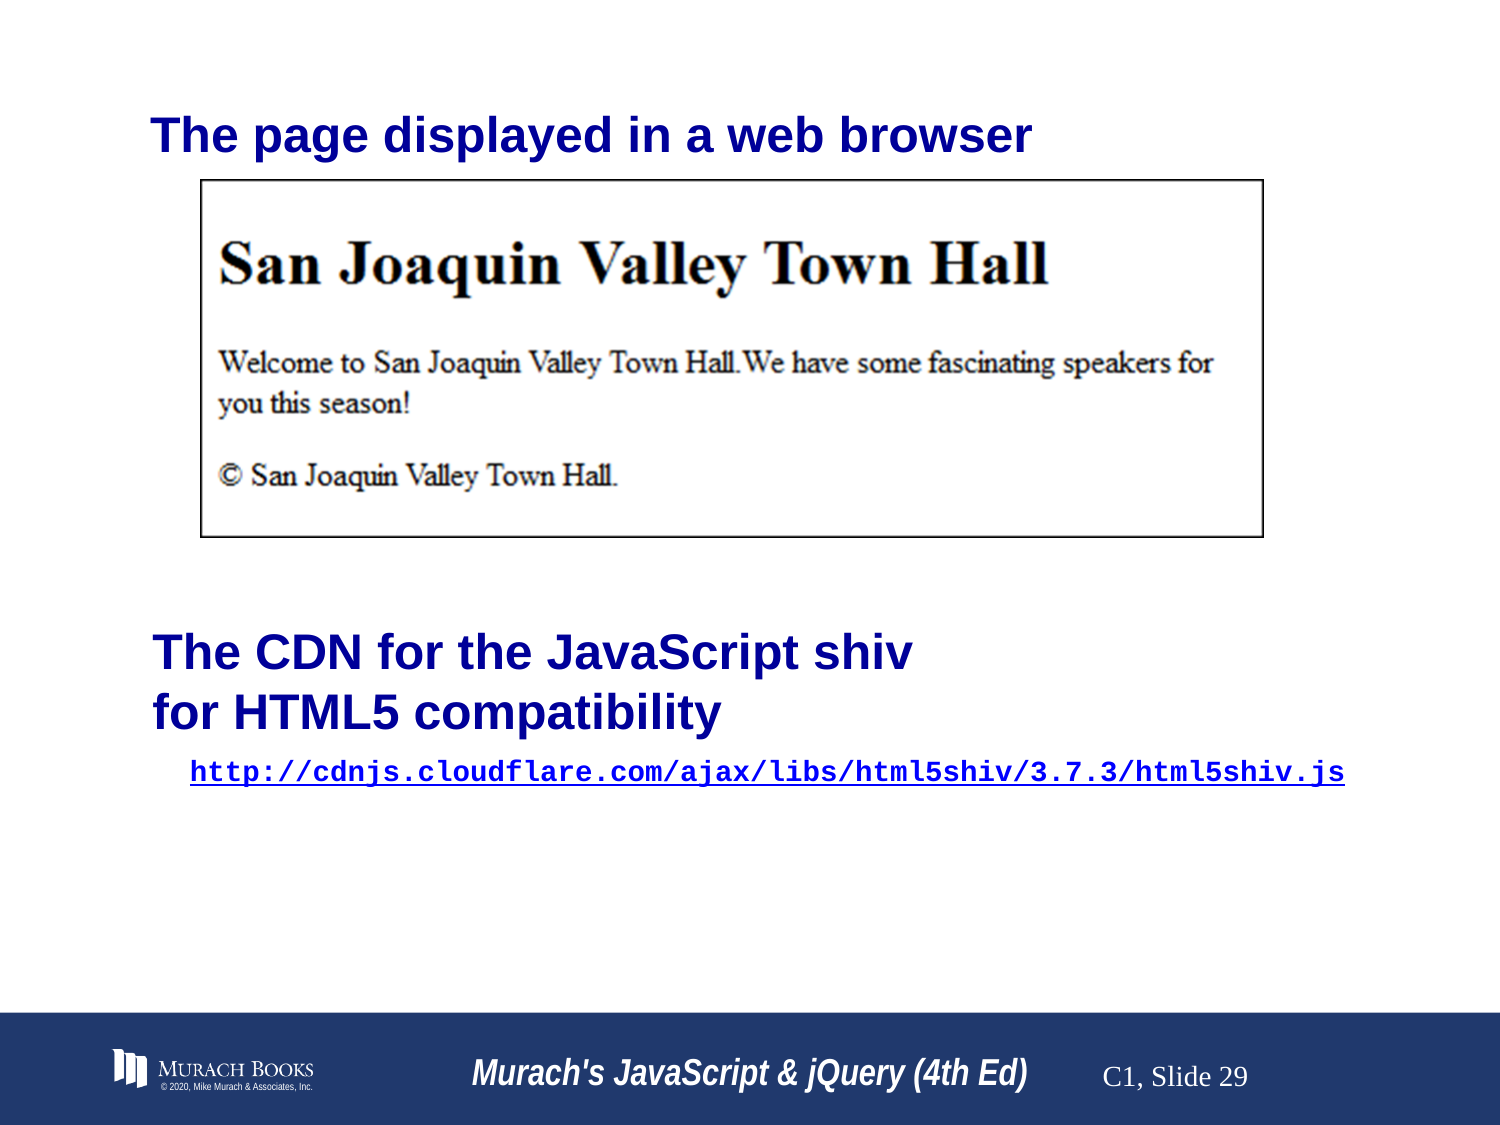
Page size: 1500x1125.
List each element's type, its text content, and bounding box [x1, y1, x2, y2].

slide_number Murach's JavaScript & jQuery (4th Ed) [463, 1025, 1050, 1100]
slide_number C1, Slide 29 [1087, 1025, 1400, 1100]
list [199, 179, 1264, 538]
footer © 2020, Mike Murach & Associates, Inc. [12, 1025, 463, 1100]
title The page displayed in a web browser [150, 102, 1350, 164]
list The CDN for the JavaScript shiv for HTML5 compatibility http://cdnjs.cloudflare.com/ajax/libs/html5shiv/3.7.3/html5shiv.js [137, 612, 1375, 975]
